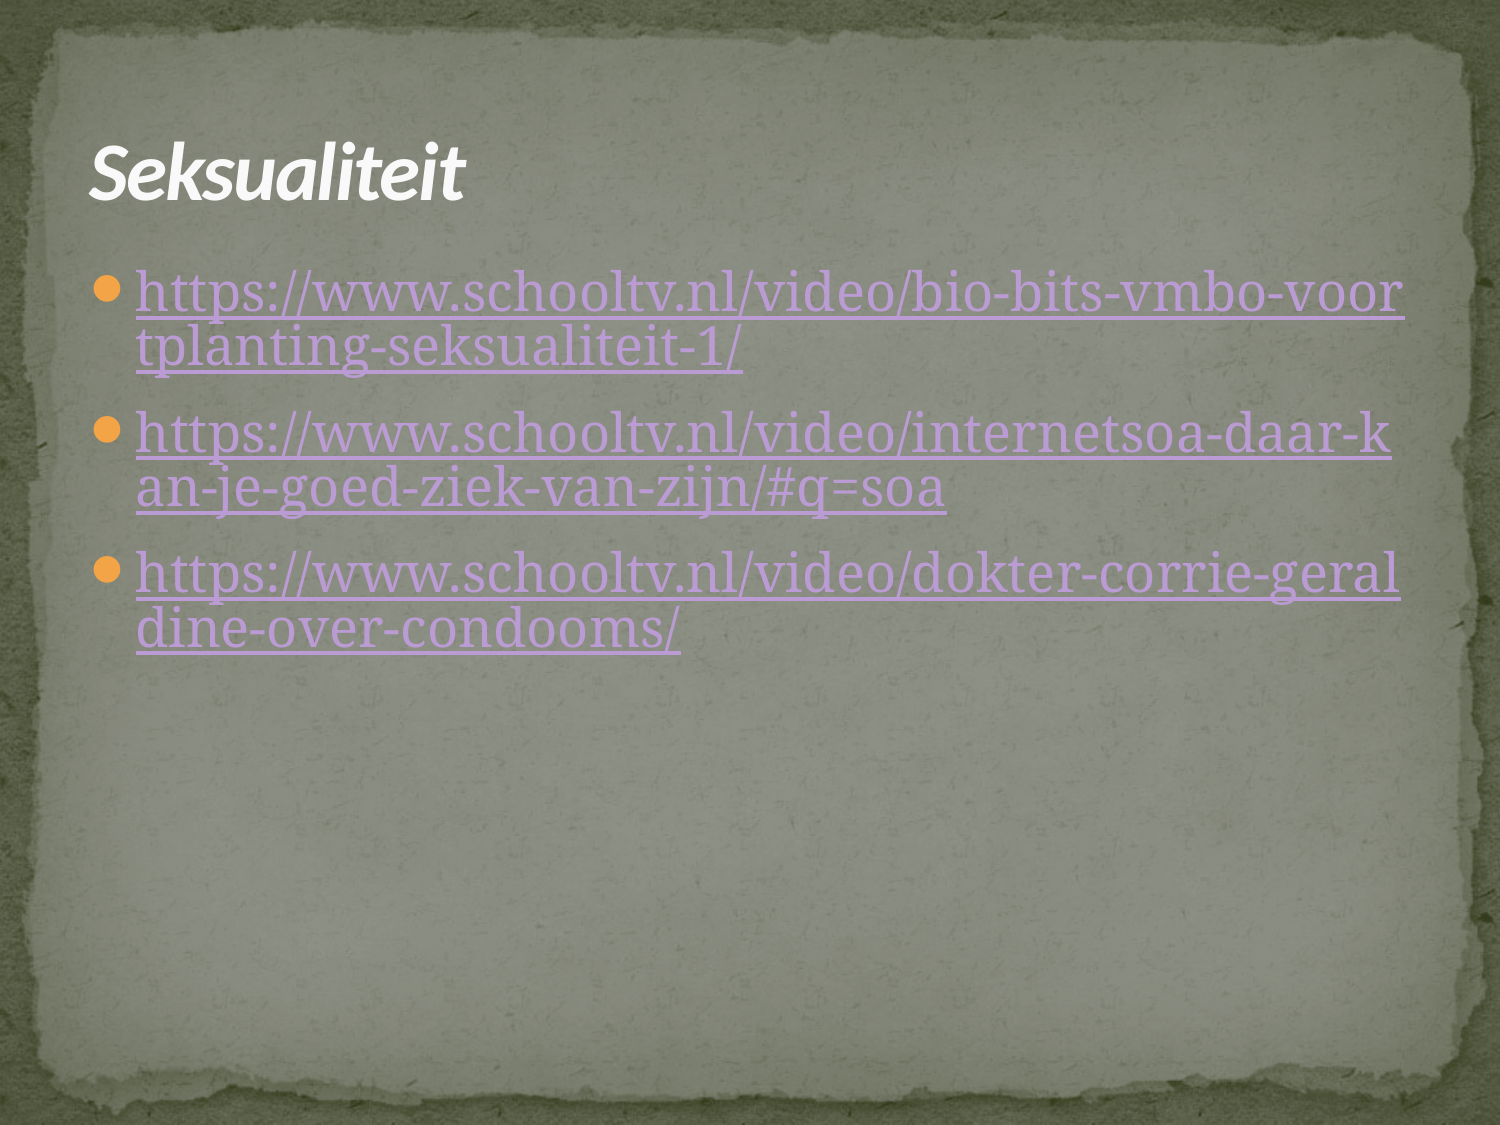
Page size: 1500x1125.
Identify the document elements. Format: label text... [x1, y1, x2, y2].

title Seksualiteit [74, 24, 1425, 225]
list https://www.schooltv.nl/video/bio-bits-vmbo-voortplanting-seksualiteit-1/ https://www.schooltv.nl/video/internetsoa-daar-kan-je-goed-ziek-van-zijn/#q=soa https://www.schooltv.nl/video/dokter-corrie-geraldine-over-condooms/ [75, 249, 1425, 1000]
